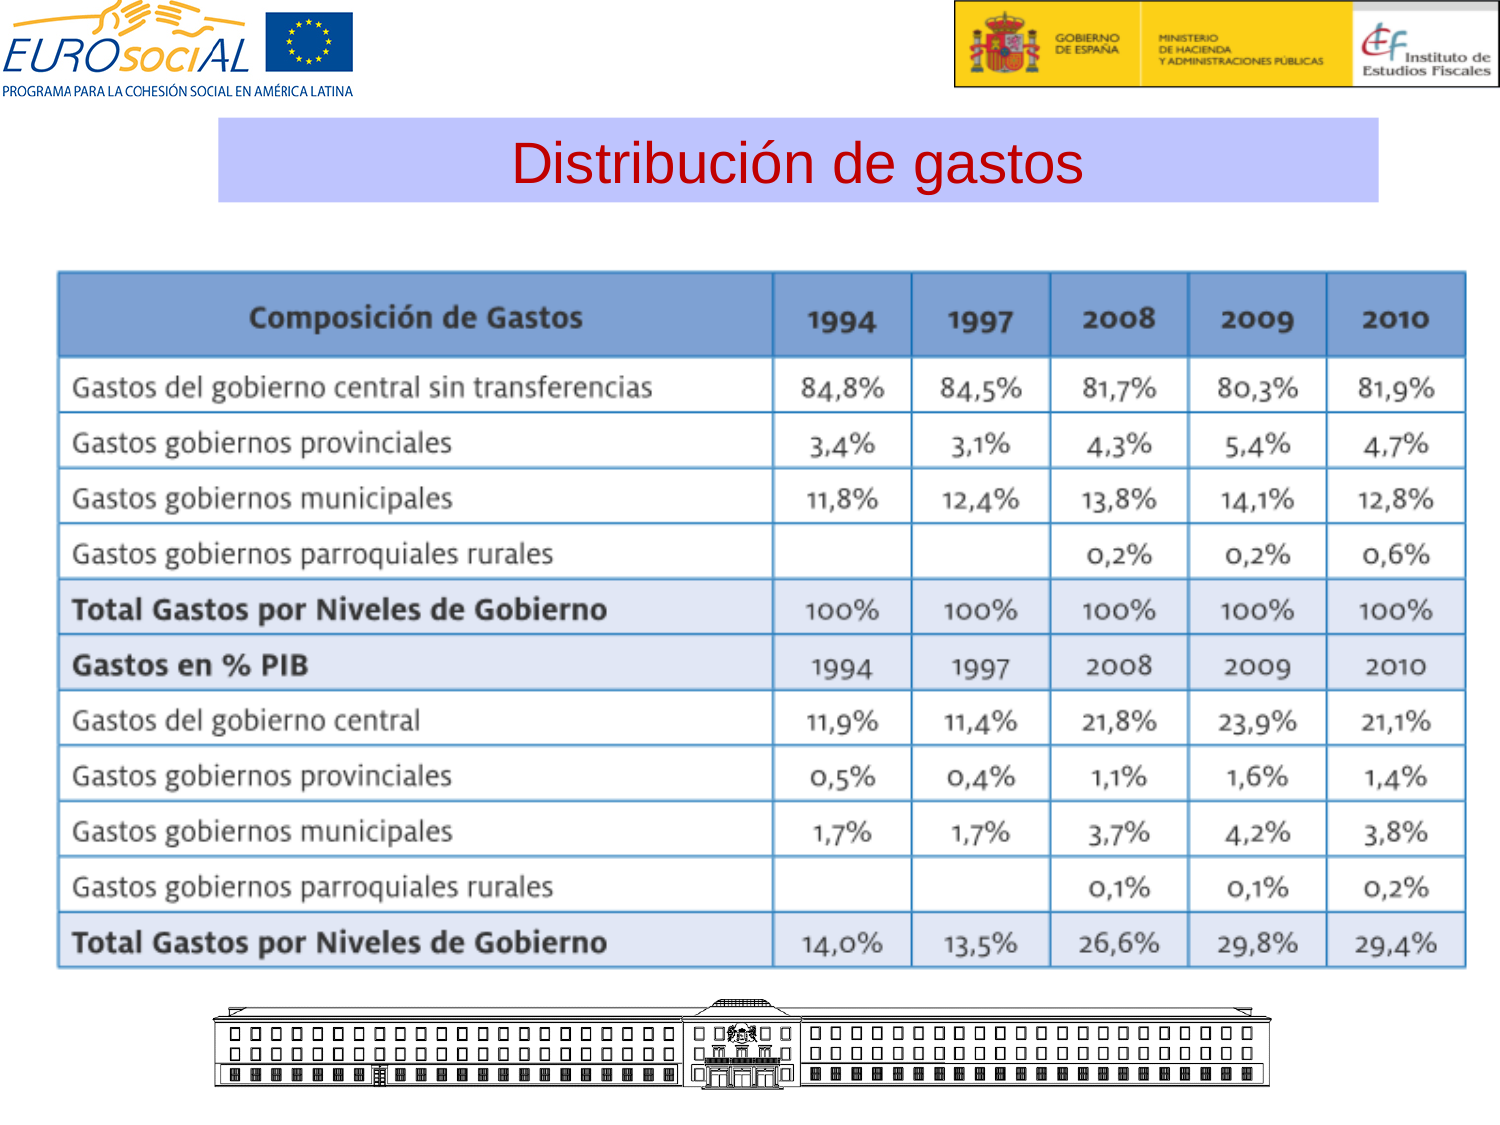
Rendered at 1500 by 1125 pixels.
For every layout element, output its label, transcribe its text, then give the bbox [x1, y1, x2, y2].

picture [954, 0, 1500, 89]
picture [0, 0, 354, 97]
text_box Distribución de gastos [218, 117, 1379, 203]
picture [212, 999, 1272, 1090]
picture [52, 266, 1482, 983]
